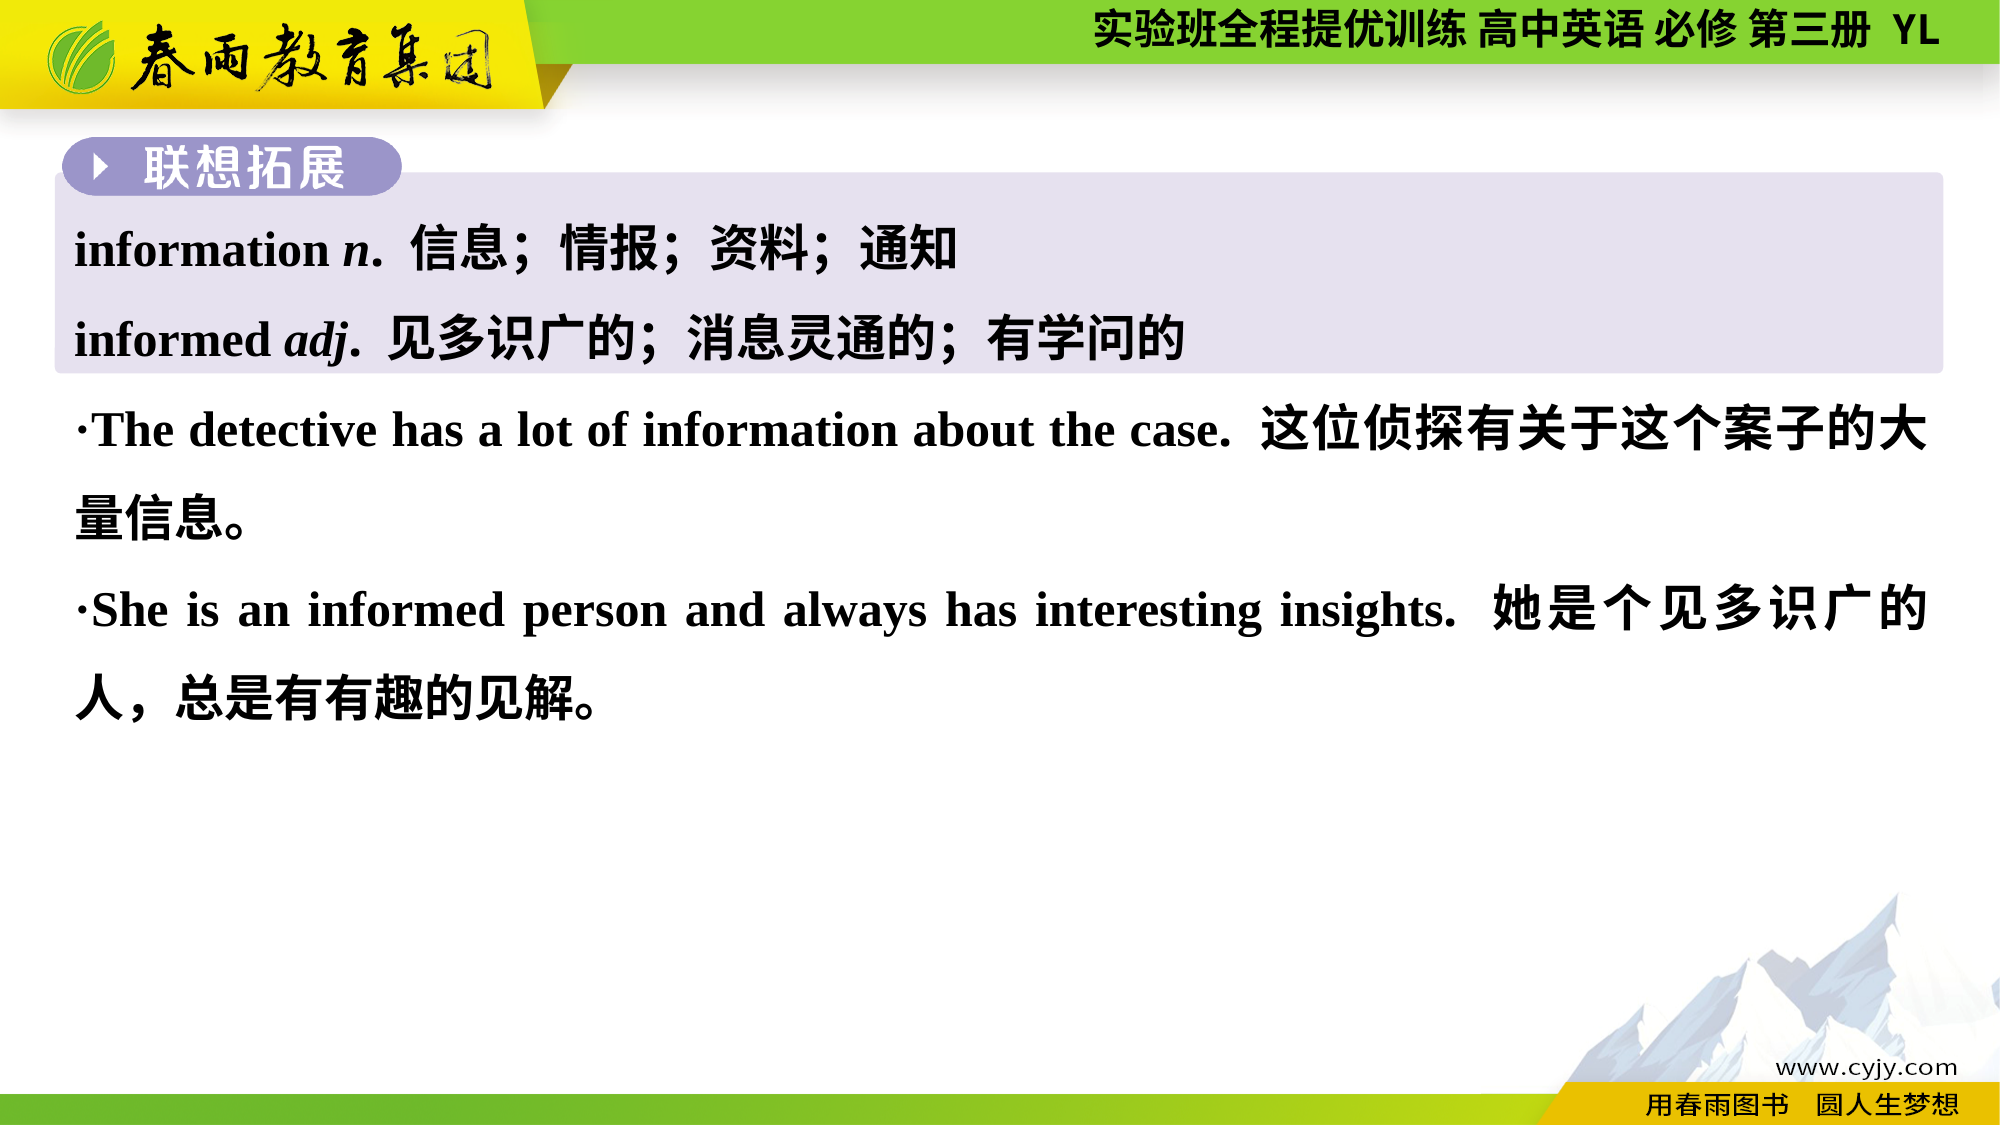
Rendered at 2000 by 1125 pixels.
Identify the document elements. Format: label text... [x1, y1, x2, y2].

list information n. 信息；情报；资料；通知 informed adj. 见多识广的；消息灵通的；有学问的 ·The detective has a lot of information about the case. 这位侦探有关于这个案子的大量信息。 ·She is an informed person and always has interesting insights. 她是个见多识广的人，总是有有趣的见解。 [59, 178, 1944, 728]
picture [0, 0, 2000, 1125]
text_box [54, 175, 59, 373]
text_box [406, 172, 1944, 178]
